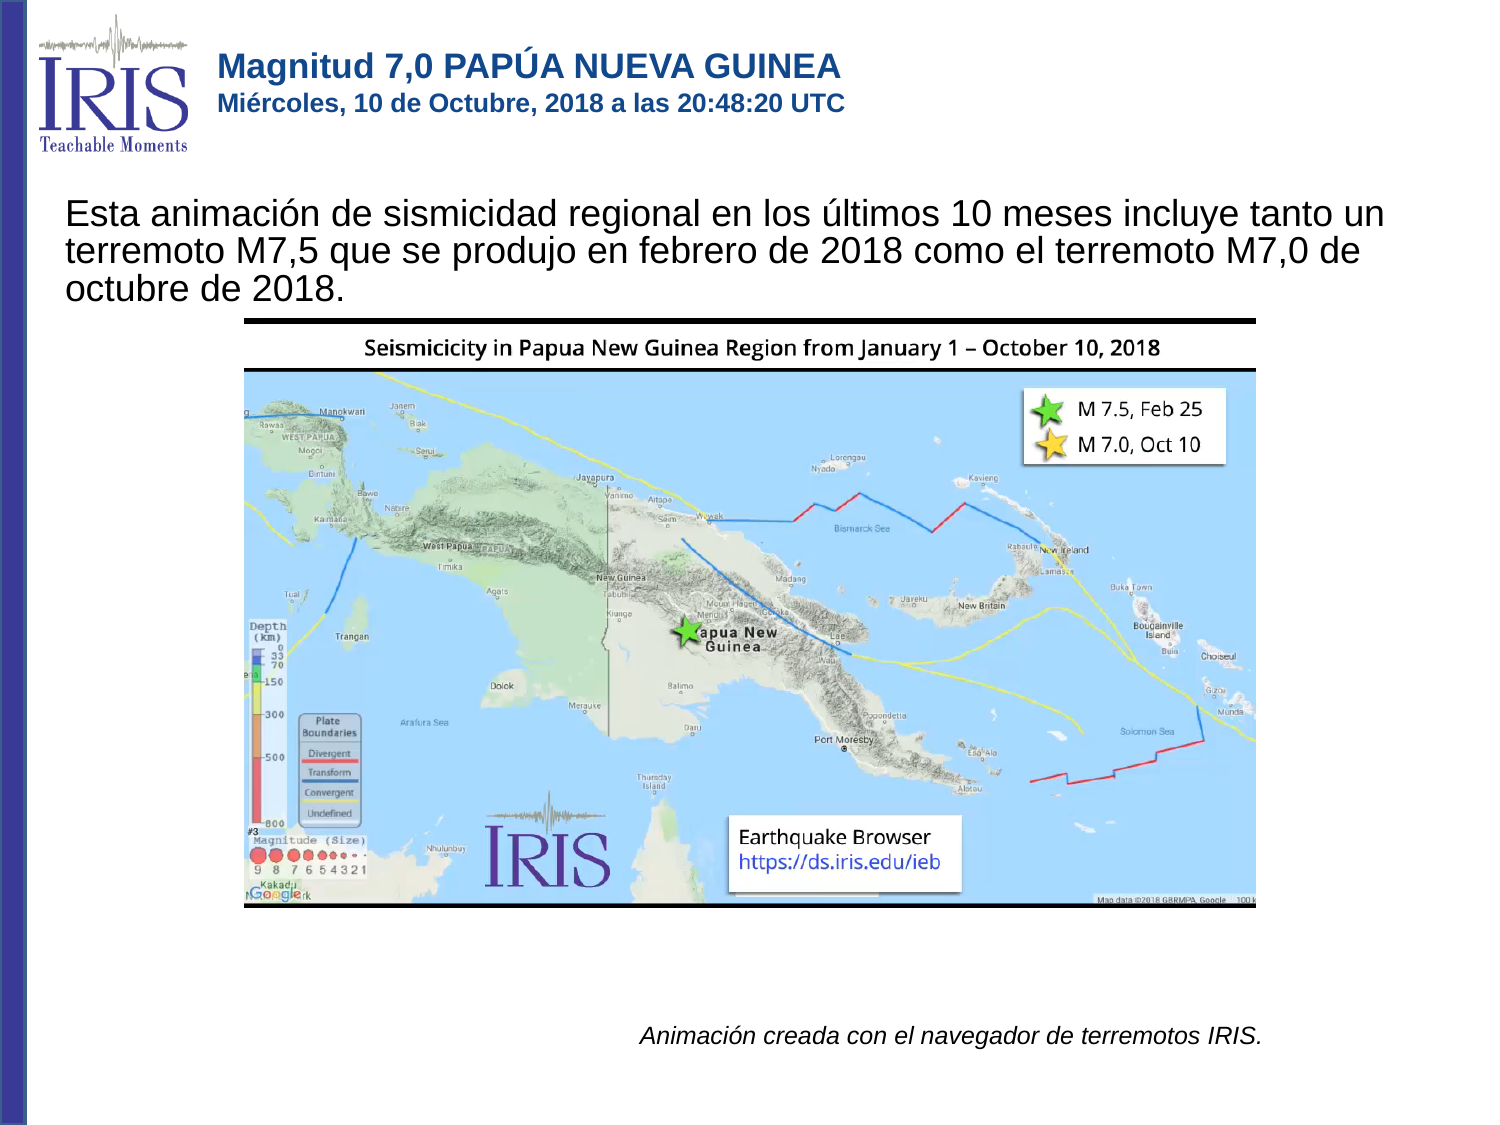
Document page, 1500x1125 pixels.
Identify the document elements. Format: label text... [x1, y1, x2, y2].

picture [39, 12, 188, 165]
text_box [0, 0, 27, 1125]
text_box Animación creada con el navegador de terremotos IRIS. [624, 1012, 1286, 1058]
text_box Esta animación de sismicidad regional en los últimos 10 meses incluye tanto un terremoto M7,5 que se produjo en febrero de 2018 como el terremoto M7,0 de octubre de 2018. [50, 188, 1463, 317]
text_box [243, 317, 1257, 909]
text_box Magnitud 7,0 PAPÚA NUEVA GUINEA Miércoles, 10 de Octubre, 2018 a las 20:48:20 UTC [202, 0, 1499, 125]
